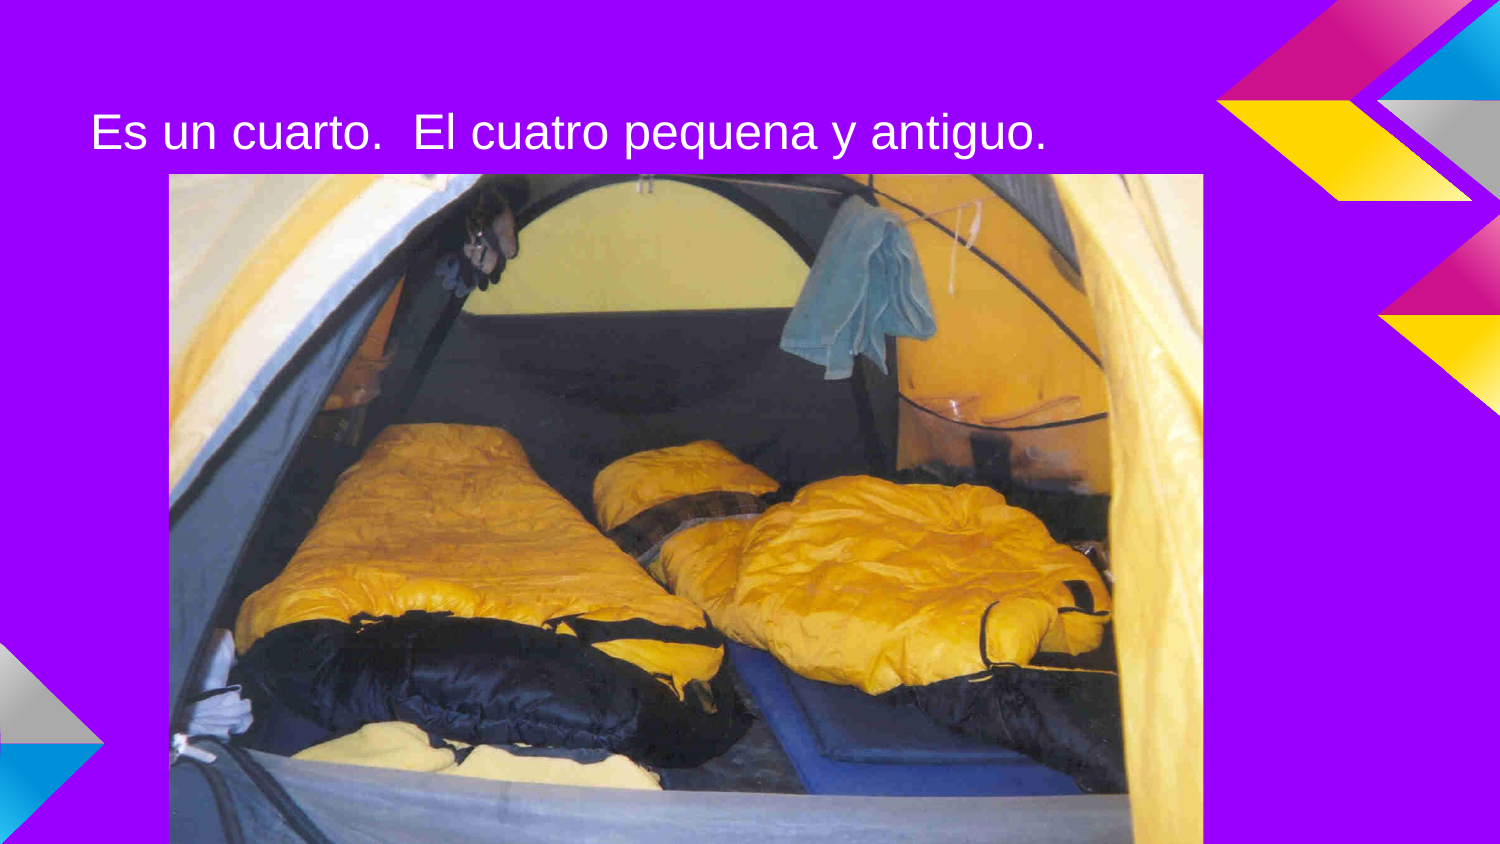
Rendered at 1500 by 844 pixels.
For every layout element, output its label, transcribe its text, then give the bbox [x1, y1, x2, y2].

title Es un cuarto. El cuatro pequena y antiguo. [75, 33, 1204, 175]
text_box [168, 174, 1204, 844]
